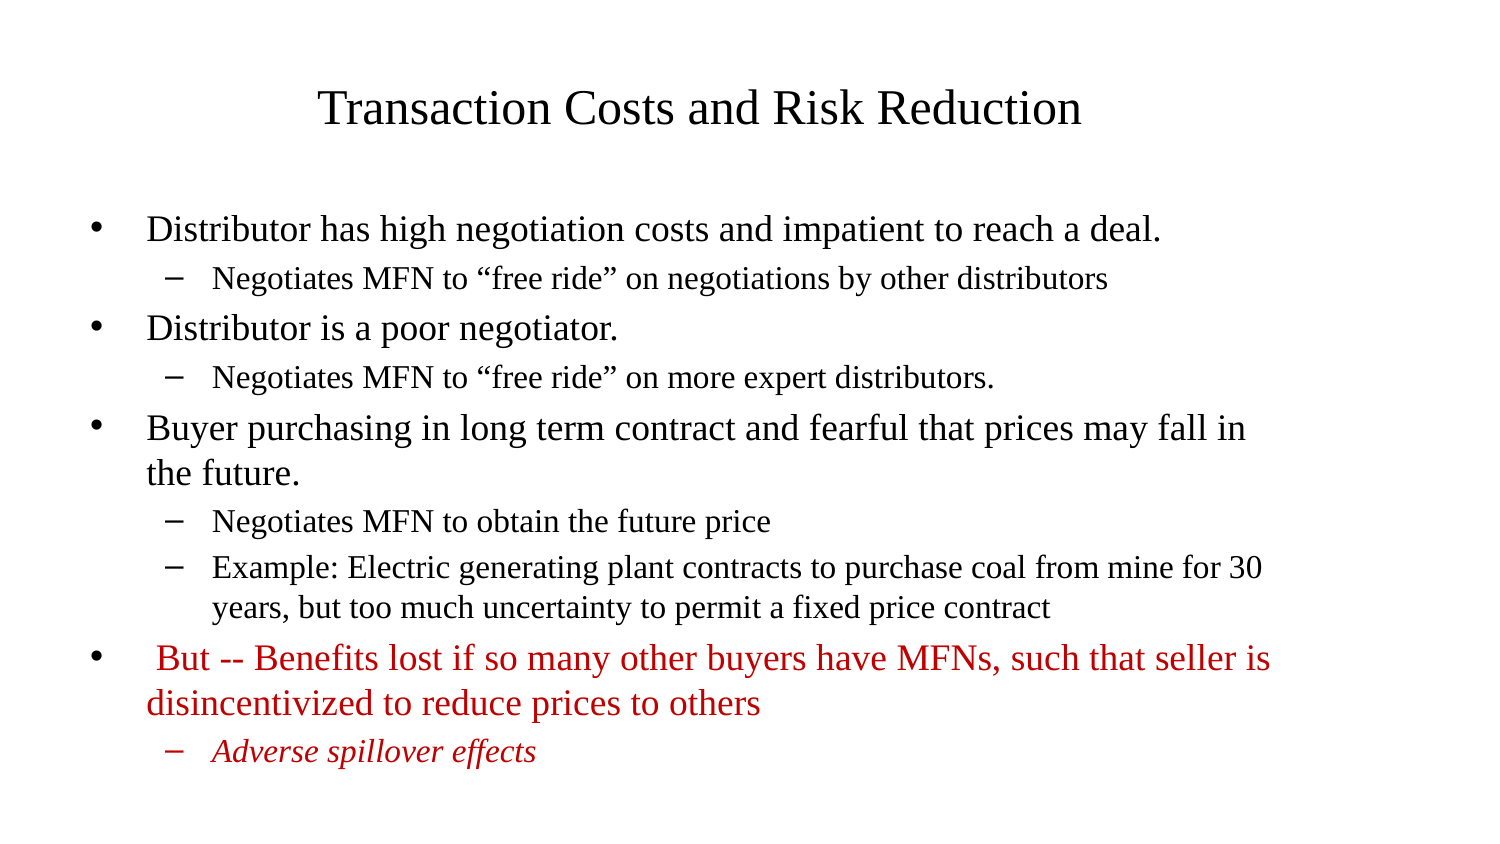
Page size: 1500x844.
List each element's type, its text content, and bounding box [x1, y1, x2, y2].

list Distributor has high negotiation costs and impatient to reach a deal. Negotiates MFN to “free ride” on negotiations by other distributors Distributor is a poor negotiator. Negotiates MFN to “free ride” on more expert distributors. Buyer purchasing in long term contract and fearful that prices may fall in the future. Negotiates MFN to obtain the future price Example: Electric generating plant contracts to purchase coal from mine for 30 years, but too much uncertainty to permit a fixed price contract But -- Benefits lost if so many other buyers have MFNs, such that seller is disincentivized to reduce prices to others Adverse spillover effects [75, 196, 1300, 785]
title Transaction Costs and Risk Reduction [24, 34, 1375, 175]
